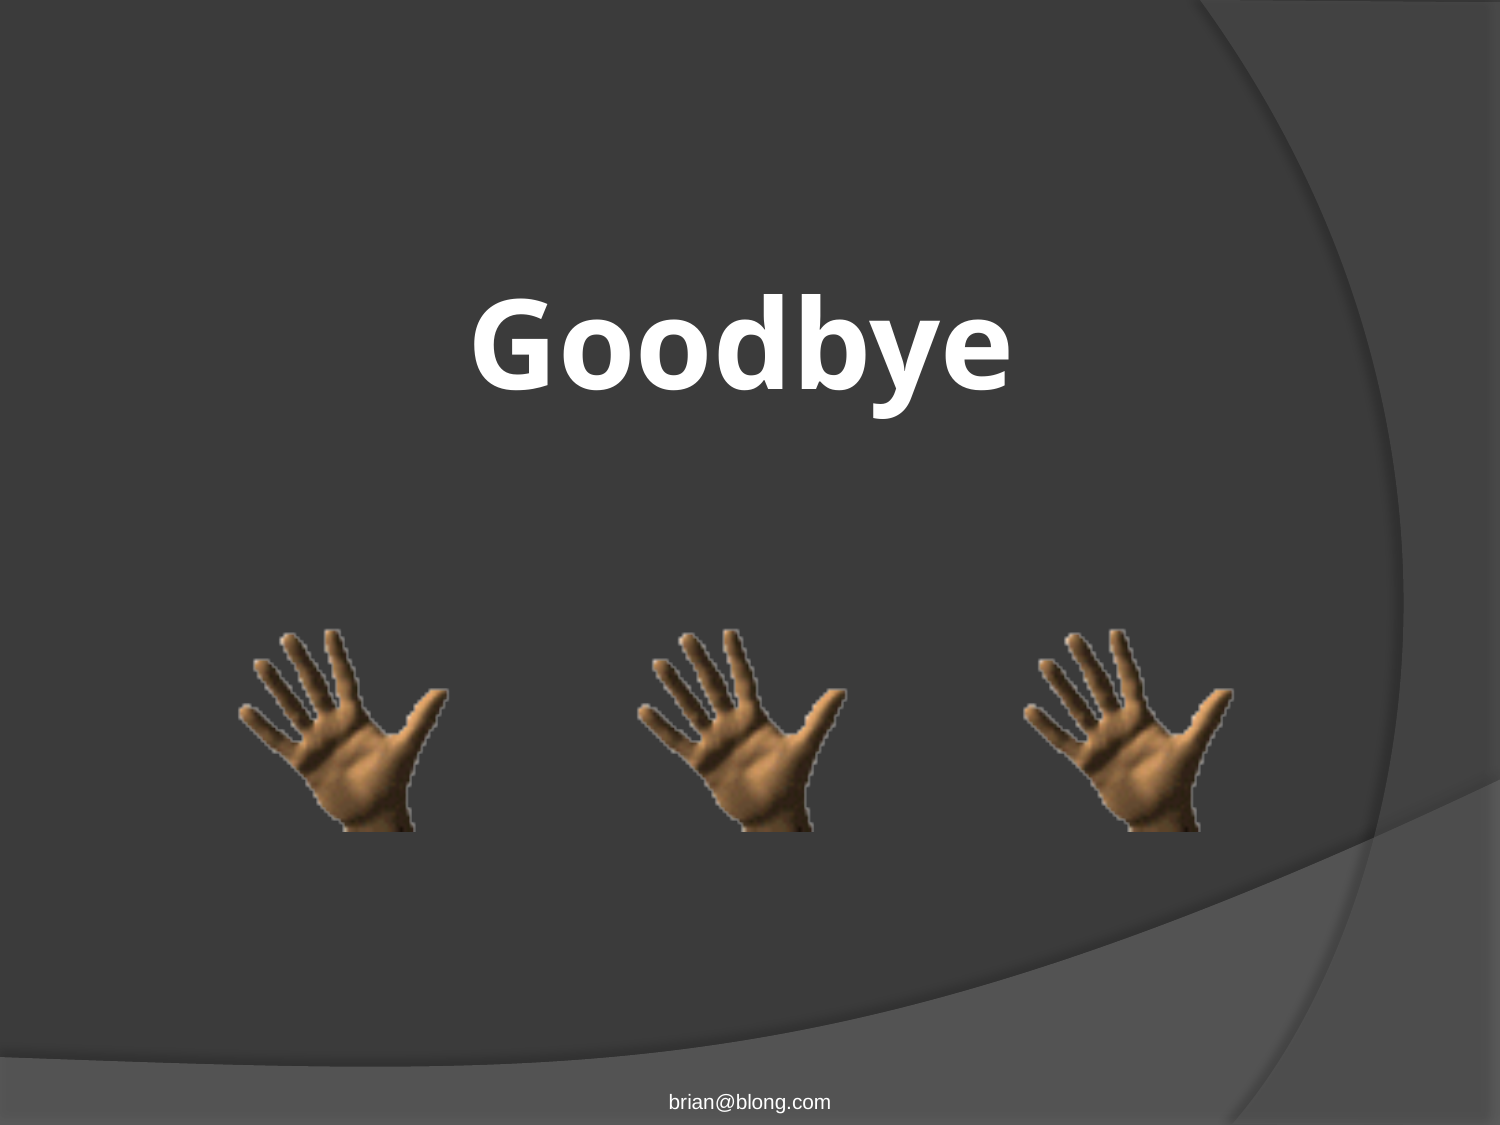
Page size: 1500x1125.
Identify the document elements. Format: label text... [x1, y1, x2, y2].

title Goodbye [128, 246, 1354, 434]
picture [620, 609, 919, 833]
footer brian@blong.com [512, 1053, 988, 1114]
picture [1007, 609, 1305, 833]
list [222, 609, 520, 833]
